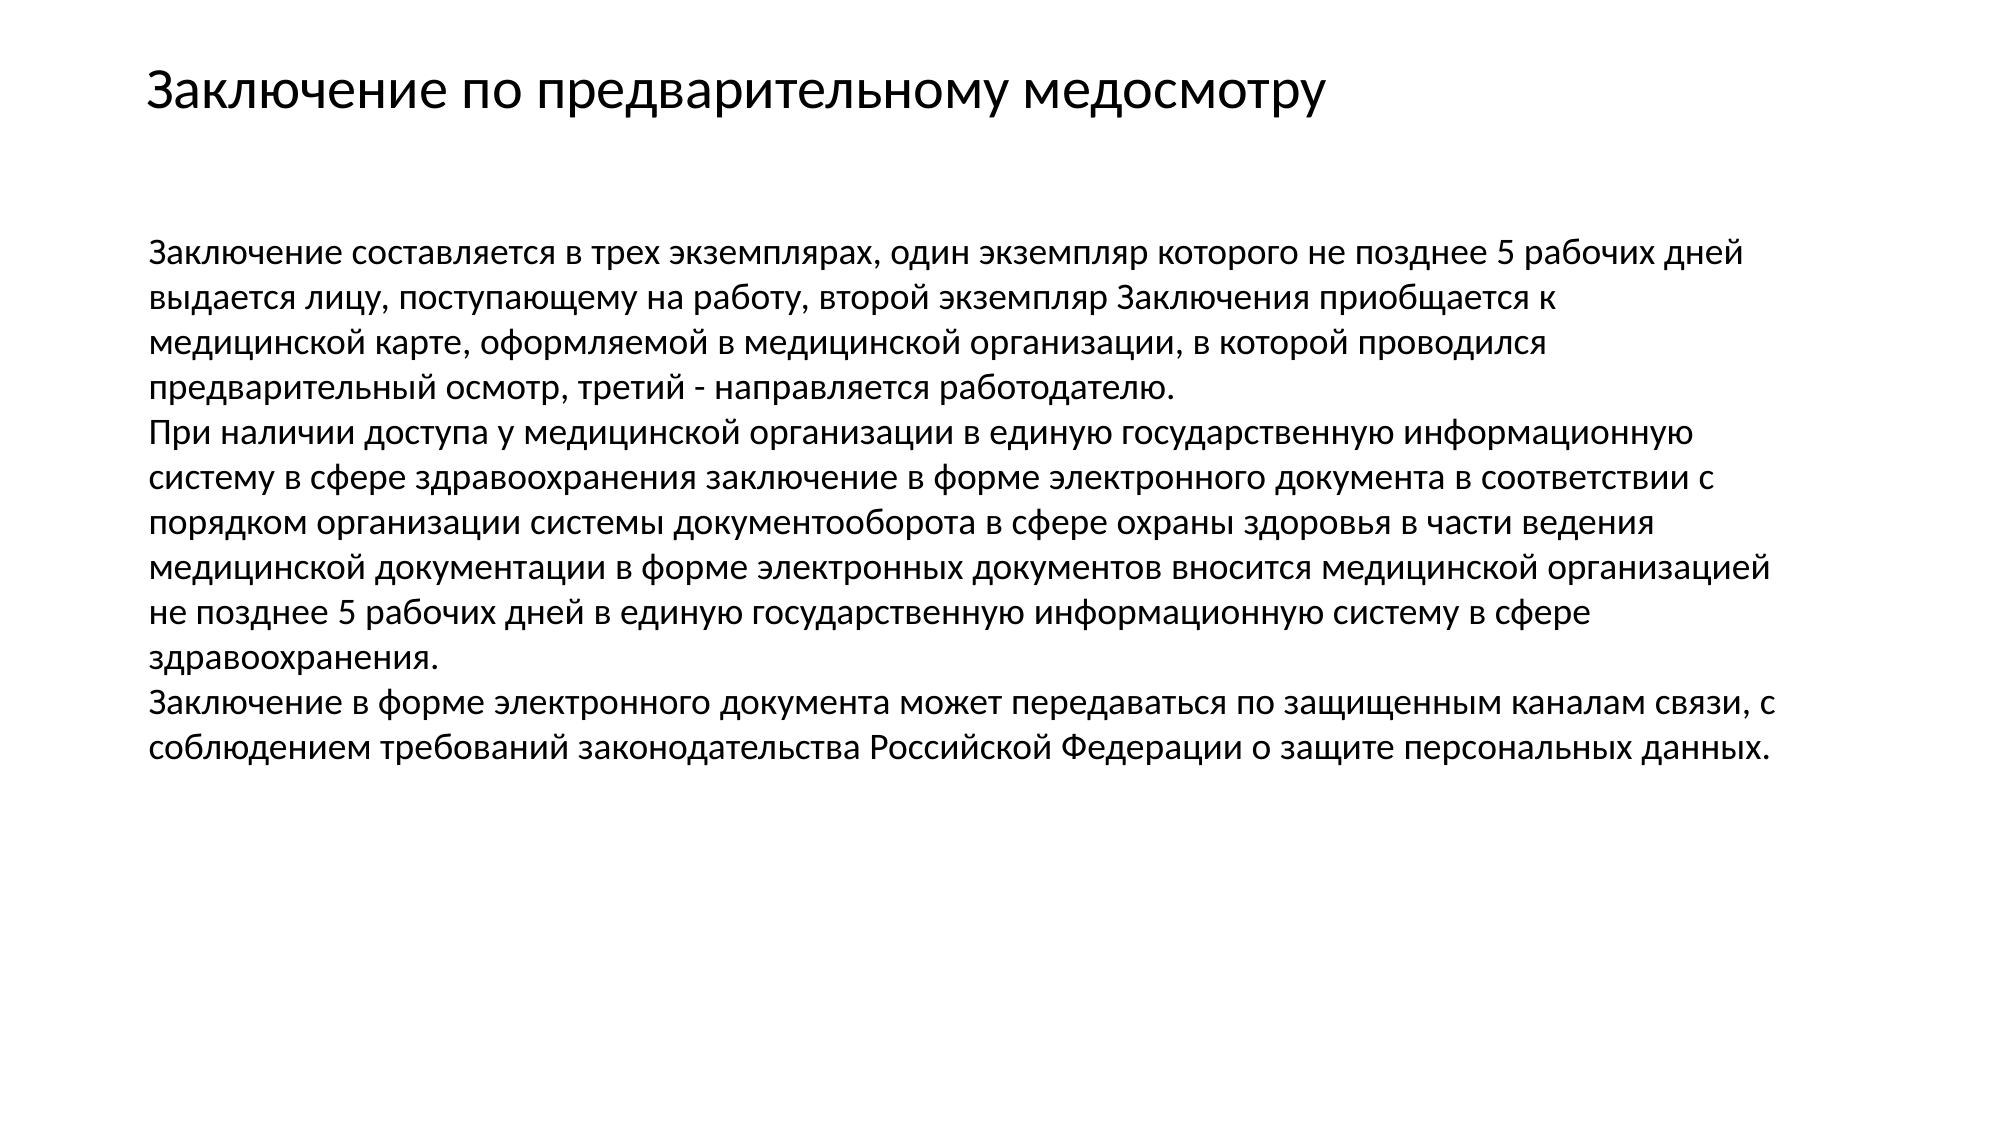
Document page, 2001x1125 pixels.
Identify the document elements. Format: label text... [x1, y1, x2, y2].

text_box Заключение по предварительному медосмотру [131, 42, 1557, 128]
text_box Заключение составляется в трех экземплярах, один экземпляр которого не позднее 5 рабочих дней выдается лицу, поступающему на работу, второй экземпляр Заключения приобщается к медицинской карте, оформляемой в медицинской организации, в которой проводился предварительный осмотр, третий - направляется работодателю. При наличии доступа у медицинской организации в единую государственную информационную систему в сфере здравоохранения заключение в форме электронного документа в соответствии с порядком организации системы документооборота в сфере охраны здоровья в части ведения медицинской документации в форме электронных документов вносится медицинской организацией не позднее 5 рабочих дней в единую государственную информационную систему в сфере здравоохранения. Заключение в форме электронного документа может передаваться по защищенным каналам связи, с соблюдением требований законодательства Российской Федерации о защите персональных данных. [133, 219, 1792, 865]
